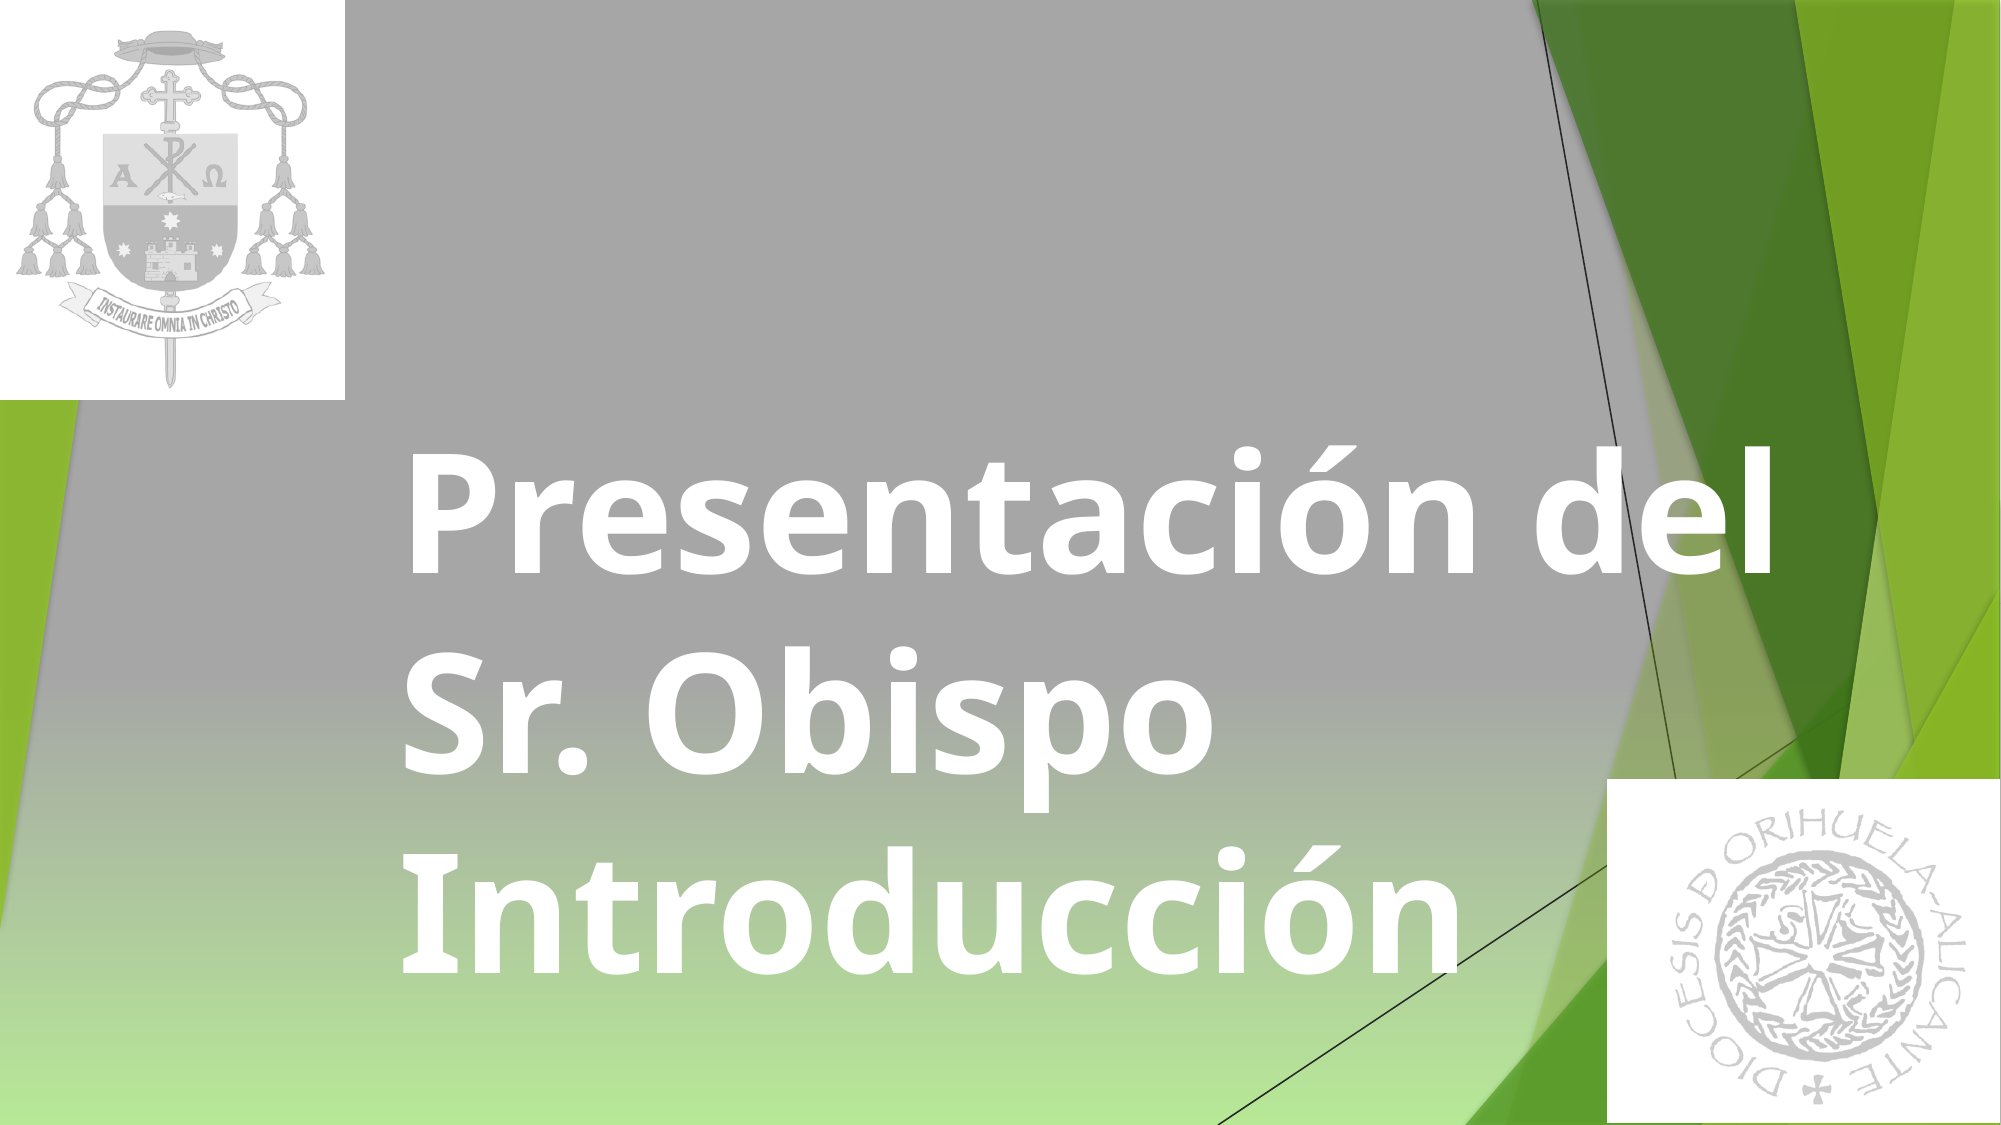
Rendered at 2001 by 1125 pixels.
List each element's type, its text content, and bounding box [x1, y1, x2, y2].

picture [0, 0, 345, 400]
text_box Presentación del Sr. Obispo Introducción [383, 399, 1804, 1014]
picture [1607, 779, 2000, 1124]
